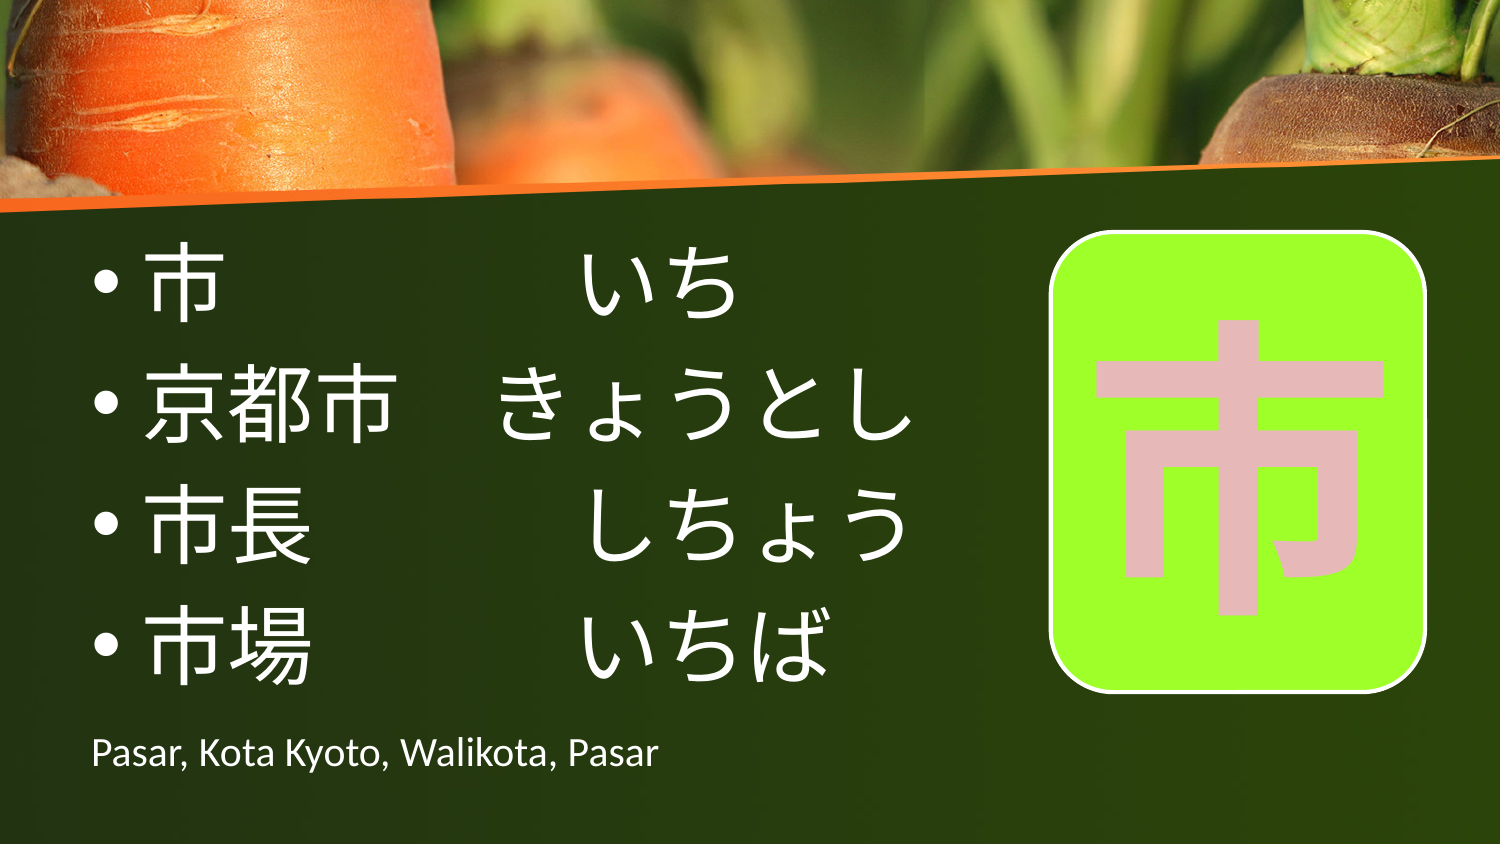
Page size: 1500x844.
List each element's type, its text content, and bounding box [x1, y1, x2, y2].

title Pasar, Kota Kyoto, Walikota, Pasar [76, 687, 1431, 813]
text_box 市 [1048, 229, 1428, 687]
picture [0, 0, 1500, 844]
list 市 いち 京都市 きょうとし 市長 しちょう 市場 いちば [76, 221, 1429, 687]
